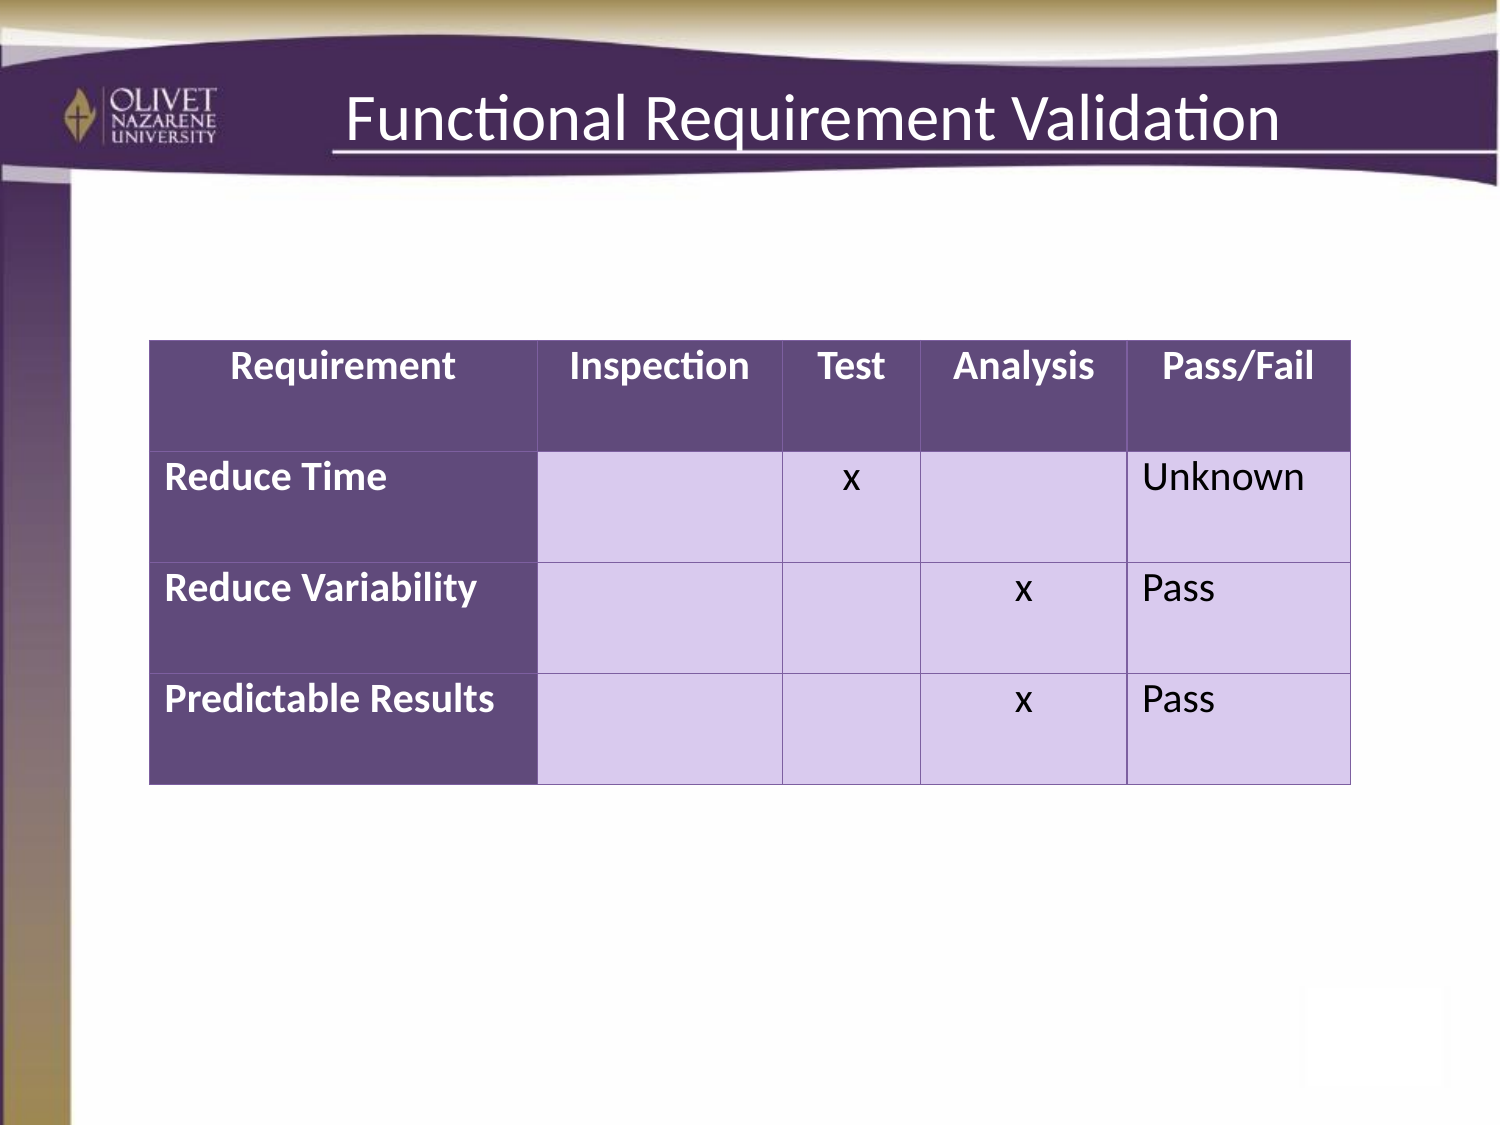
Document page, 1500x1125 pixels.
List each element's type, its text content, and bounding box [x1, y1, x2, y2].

table_cell ​ [783, 674, 920, 784]
table_cell x​ [921, 674, 1126, 784]
table_cell x​ [921, 563, 1126, 673]
table_cell Predictable Results​ [150, 674, 537, 784]
table_cell Pass​ [1128, 674, 1350, 784]
table_cell Pass​ [1128, 563, 1350, 673]
picture [0, 0, 1500, 1125]
table_header Inspection​ [538, 341, 782, 451]
table_header Test​ [783, 341, 920, 451]
table_header Pass/Fail​ [1128, 341, 1350, 451]
table_cell ​ [783, 563, 920, 673]
table_cell Reduce Time​ [150, 452, 537, 562]
table_cell Reduce Variability​ [150, 563, 537, 673]
title Functional Requirement Validation​ [330, 60, 1425, 167]
table_header Analysis​ [921, 341, 1126, 451]
table_header Requirement​ [150, 341, 537, 451]
table_cell ​ [538, 674, 782, 784]
table_cell ​ [538, 452, 782, 562]
table_cell ​ [538, 563, 782, 673]
table_cell x​ [783, 452, 920, 562]
table_cell Unknown​ [1128, 452, 1350, 562]
table_cell ​ [921, 452, 1126, 562]
